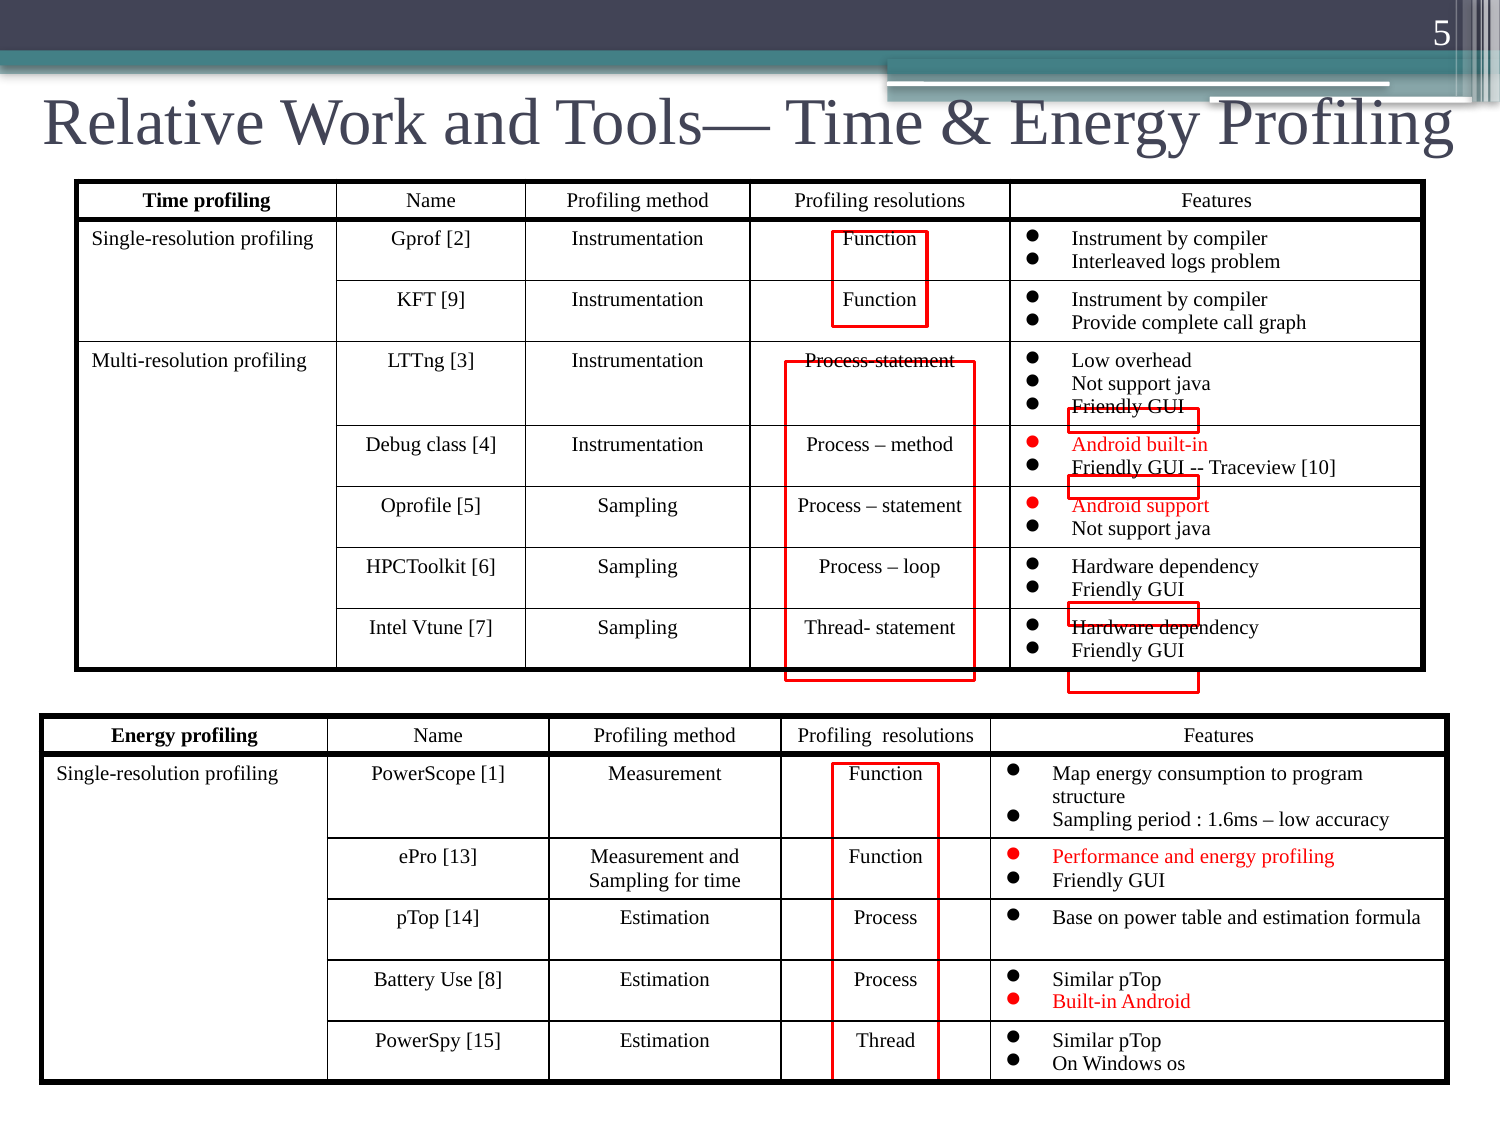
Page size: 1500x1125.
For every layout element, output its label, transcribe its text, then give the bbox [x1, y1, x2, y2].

table_cell Instrument by compiler Interleaved logs problem [1011, 222, 1420, 280]
table_cell Single-resolution profiling [79, 222, 336, 341]
title Relative Work and Tools— Time & Energy Profiling [27, 30, 1495, 206]
table_header Profiling method [526, 184, 749, 217]
table_cell Instrumentation [526, 281, 749, 341]
table_cell Android built-in Friendly GUI -- Traceview [10] [1011, 426, 1420, 486]
table_cell Hardware dependency Friendly GUI [1011, 609, 1420, 667]
table_cell Process – statement [751, 487, 1009, 547]
table_cell PowerSpy [15] [328, 1022, 548, 1079]
table_cell pTop [14] [328, 900, 548, 959]
table_cell Android support Not support java [1011, 487, 1420, 547]
table_header Name [328, 719, 548, 751]
table_cell Similar pTop Built-in Android [991, 961, 1444, 1020]
table_cell Map energy consumption to program structure Sampling period : 1.6ms – low accuracy [991, 757, 1444, 837]
table_cell KFT [9] [337, 281, 525, 341]
table_cell Hardware dependency Friendly GUI [1011, 548, 1420, 608]
table_cell Instrumentation [526, 342, 749, 425]
table_cell LTTng [3] [337, 342, 525, 425]
table_cell Sampling [526, 548, 749, 608]
slide_number 5 [1341, 0, 1466, 61]
table_cell Function [751, 222, 1009, 280]
table_header Time profiling [79, 184, 336, 217]
table_cell PowerScope [1] [328, 757, 548, 837]
table_cell Instrument by compiler Provide complete call graph [1011, 281, 1420, 341]
table_header Features [991, 719, 1444, 751]
table_header Profiling method [550, 719, 780, 751]
table_cell Measurement [550, 757, 780, 837]
table_cell Oprofile [5] [337, 487, 525, 547]
table_cell Gprof [2] [337, 222, 525, 280]
text_box [784, 672, 976, 682]
table_cell Estimation [550, 961, 780, 1020]
table_cell Function [782, 839, 990, 898]
table_header Name [337, 184, 525, 217]
table_header Energy profiling [44, 719, 327, 751]
table_cell Single-resolution profiling [44, 757, 327, 1079]
table_cell Performance and energy profiling Friendly GUI [991, 839, 1444, 898]
table_cell Thread [782, 1022, 990, 1079]
table_cell Instrumentation [526, 222, 749, 280]
table_cell Instrumentation [526, 426, 749, 486]
table_cell Measurement and Sampling for time [550, 839, 780, 898]
table_cell ePro [13] [328, 839, 548, 898]
table_cell Process – loop [751, 548, 1009, 608]
table_cell Debug class [4] [337, 426, 525, 486]
table_cell Sampling [526, 487, 749, 547]
table_cell Estimation [550, 900, 780, 959]
table_cell Process [782, 900, 990, 959]
table_header Profiling resolutions [751, 184, 1009, 217]
table_header Features [1011, 184, 1420, 217]
table_cell Battery Use [8] [328, 961, 548, 1020]
table_cell Function [751, 281, 1009, 341]
table_cell HPCToolkit [6] [337, 548, 525, 608]
table_cell Multi-resolution profiling [79, 342, 336, 667]
table_cell Sampling [526, 609, 749, 667]
table_cell Thread- statement [751, 609, 1009, 667]
text_box [1067, 672, 1200, 694]
table_cell Estimation [550, 1022, 780, 1079]
table_cell Function [782, 757, 990, 837]
table_cell Process [782, 961, 990, 1020]
table_header Profiling resolutions [782, 719, 990, 751]
table_cell Process – method [751, 426, 1009, 486]
table_cell Low overhead Not support java Friendly GUI [1011, 342, 1420, 425]
table_cell Similar pTop On Windows os [991, 1022, 1444, 1079]
table_cell Intel Vtune [7] [337, 609, 525, 667]
table_cell Base on power table and estimation formula [991, 900, 1444, 959]
table_cell Process-statement [751, 342, 1009, 425]
